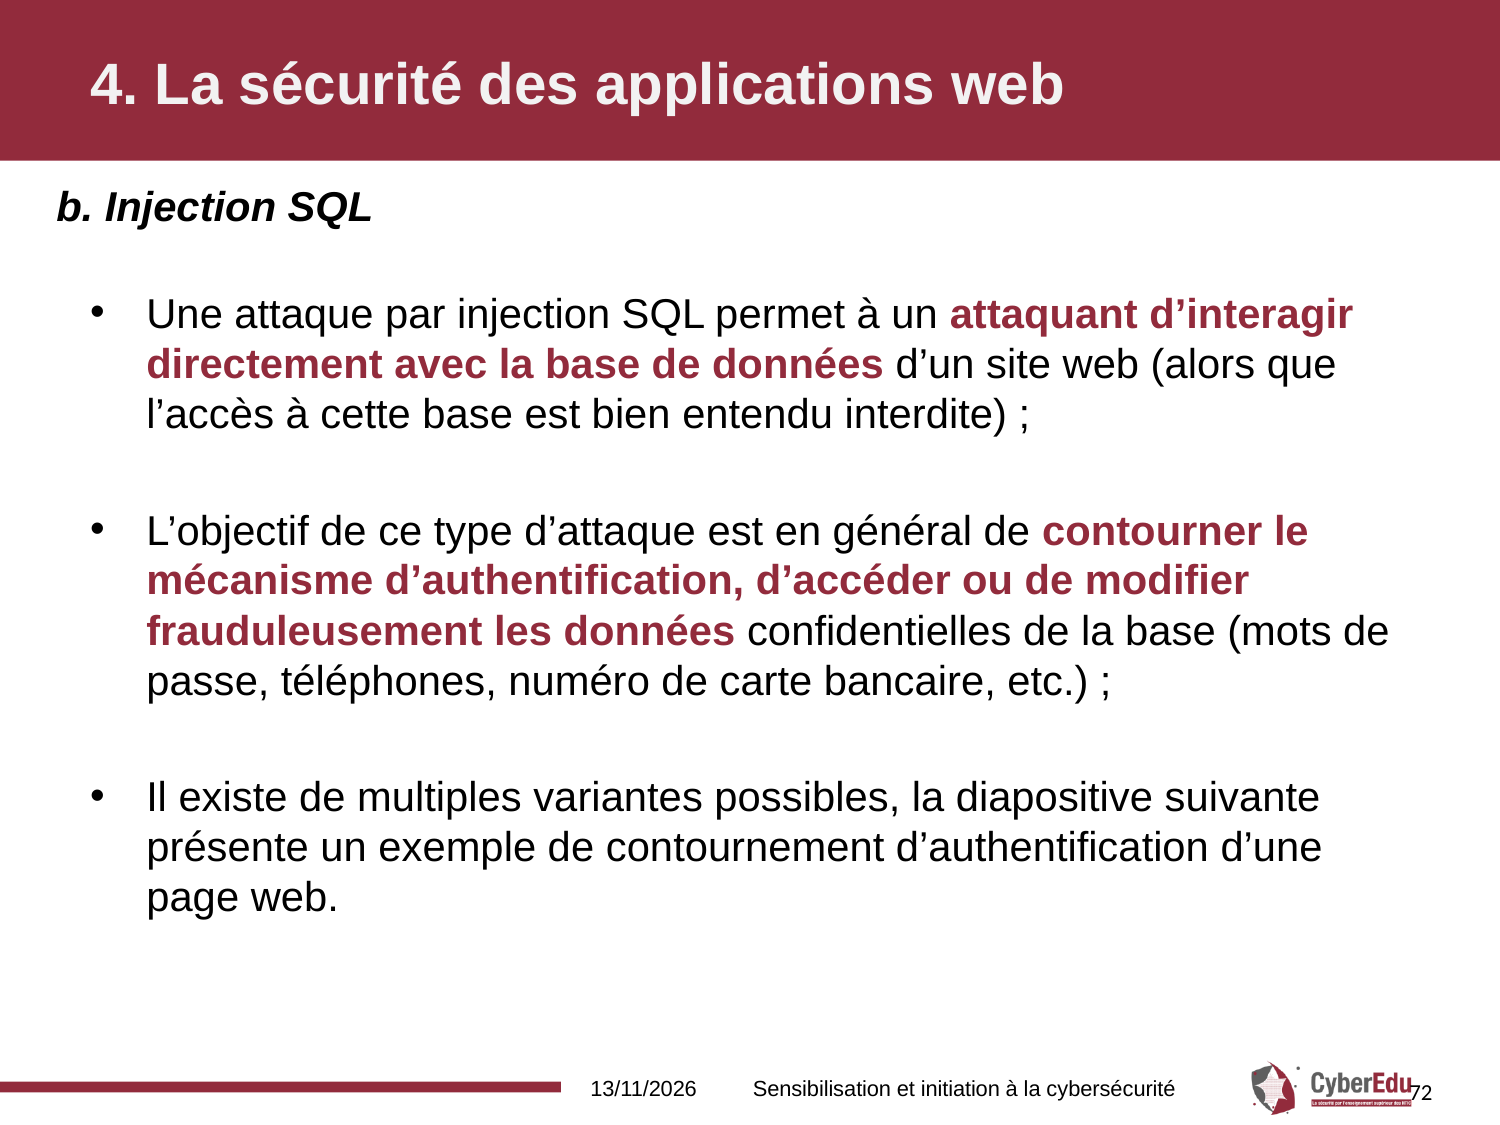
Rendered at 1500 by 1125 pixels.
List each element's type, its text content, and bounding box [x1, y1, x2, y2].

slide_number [561, 1057, 727, 1118]
footer Sensibilisation et initiation à la cybersécurité [738, 1057, 1236, 1118]
title 4. La sécurité des applications web [75, 1, 1425, 161]
picture [1246, 1060, 1412, 1115]
list Une attaque par injection SQL permet à un attaquant d’interagir directement avec la base de données d’un site web (alors que l’accès à cette base est bien entendu interdite) ; L’objectif de ce type d’attaque est en général de contourner le mécanisme d’authentification, d’accéder ou de modifier frauduleusement les données confidentielles de la base (mots de passe, téléphones, numéro de carte bancaire, etc.) ; Il existe de multiples variantes possibles, la diapositive suivante présente un exemple de contournement d’authentification d’une page web. [75, 278, 1425, 1035]
text_box b. Injection SQL [41, 172, 1471, 268]
